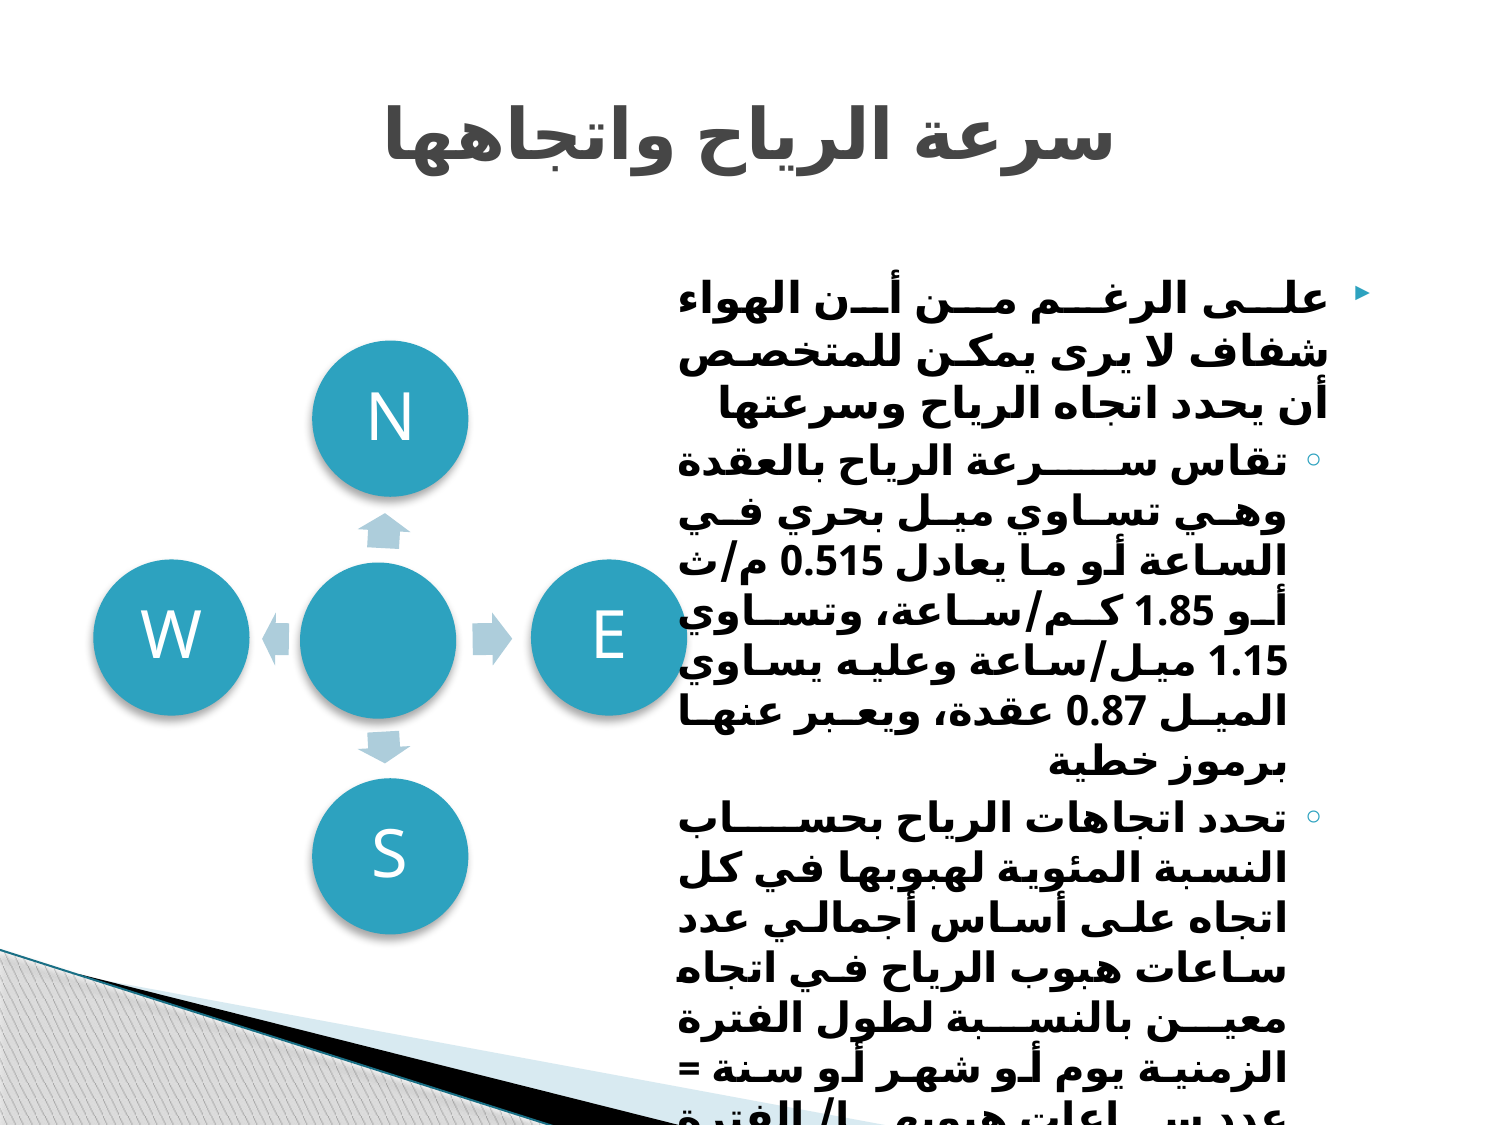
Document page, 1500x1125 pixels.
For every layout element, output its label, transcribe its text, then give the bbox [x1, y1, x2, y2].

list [92, 287, 688, 988]
title سرعة الرياح واتجاهها [94, 50, 1407, 213]
list على الرغم من أن الهواء شفاف لا يرى يمكن للمتخصص أن يحدد اتجاه الرياح وسرعتها تقاس سرعة الرياح بالعقدة وهي تساوي ميل بحري في الساعة أو ما يعادل 0.515 م/ث أو 1.85 كم/ساعة، وتساوي 1.15 ميل/ساعة وعليه يساوي الميل 0.87 عقدة، ويعبر عنها برموز خطية تحدد اتجاهات الرياح بحساب النسبة المئوية لهبوبها في كل اتجاه على أساس أجمالي عدد ساعات هبوب الرياح في اتجاه معين بالنسبة لطول الفترة الزمنية يوم أو شهر أو سنة = عدد ساعات هبوبها/ الفترة الزمنية 100 [662, 262, 1406, 1025]
